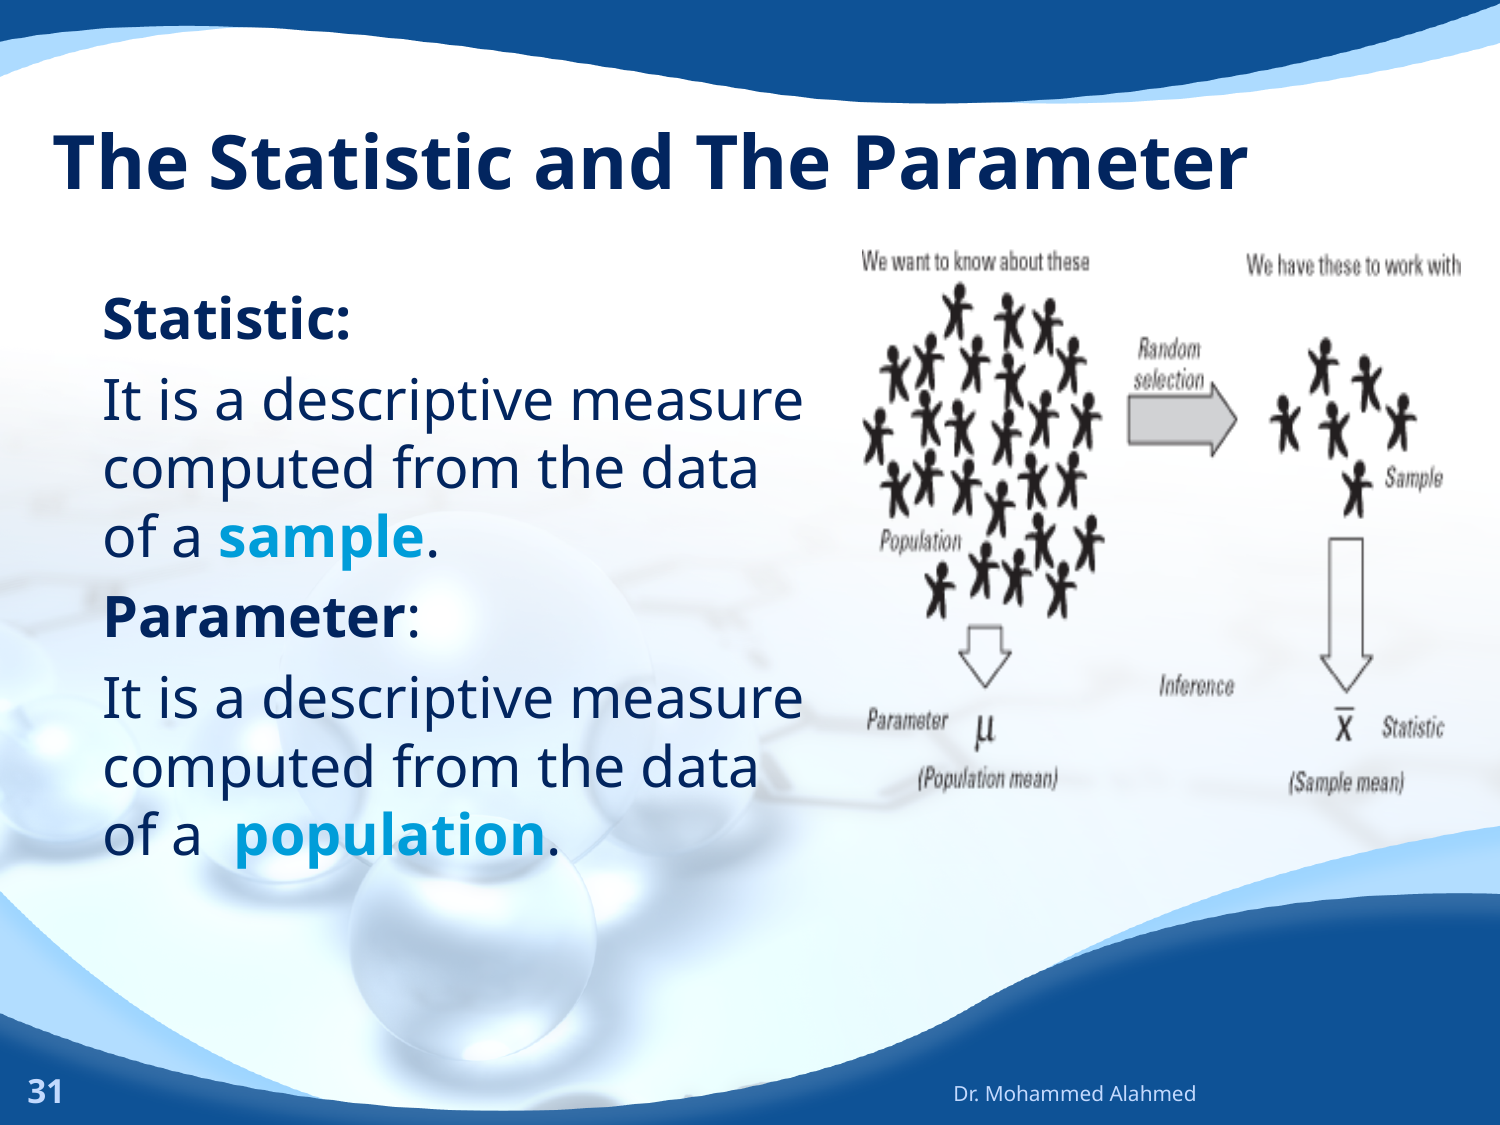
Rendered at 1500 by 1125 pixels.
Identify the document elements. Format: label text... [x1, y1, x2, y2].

title The Statistic and The Parameter [37, 107, 1388, 213]
slide_number 31 [12, 1062, 363, 1123]
footer Dr. Mohammed Alahmed [837, 1073, 1313, 1125]
picture [0, 0, 1500, 1125]
list Statistic: It is a descriptive measure computed from the data of a sample. Parameter: It is a descriptive measure computed from the data of a population. [87, 275, 838, 925]
